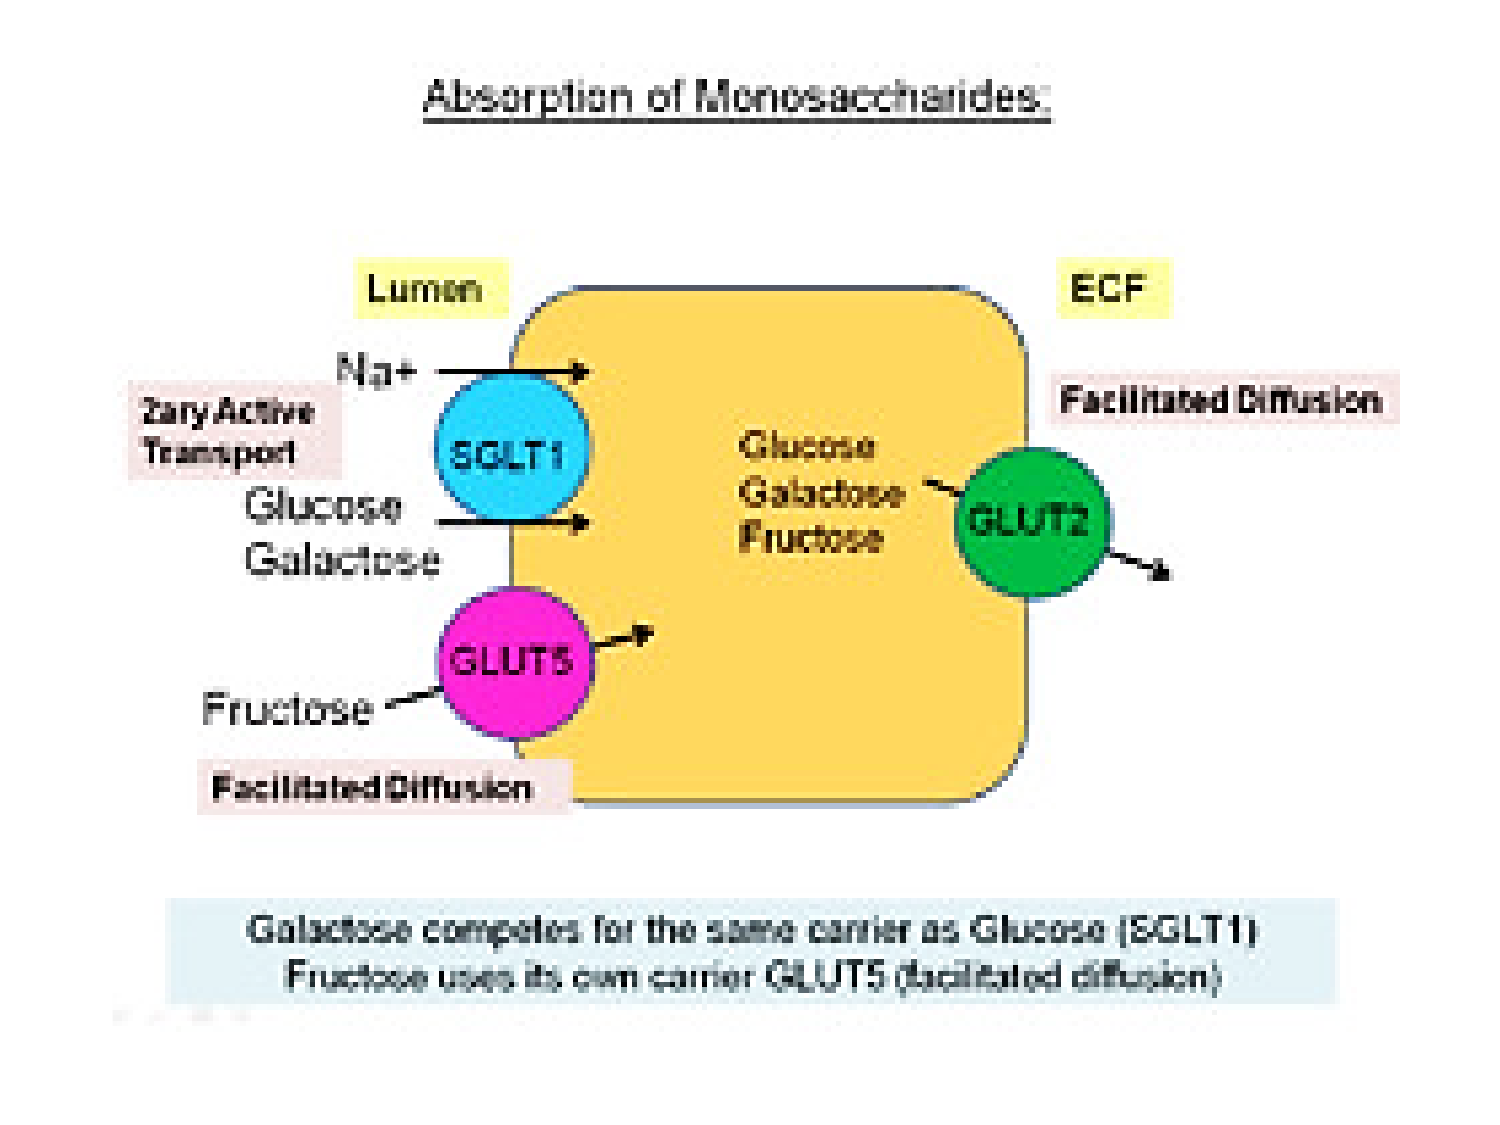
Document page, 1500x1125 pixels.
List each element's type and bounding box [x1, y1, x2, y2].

picture [112, 62, 1401, 1038]
